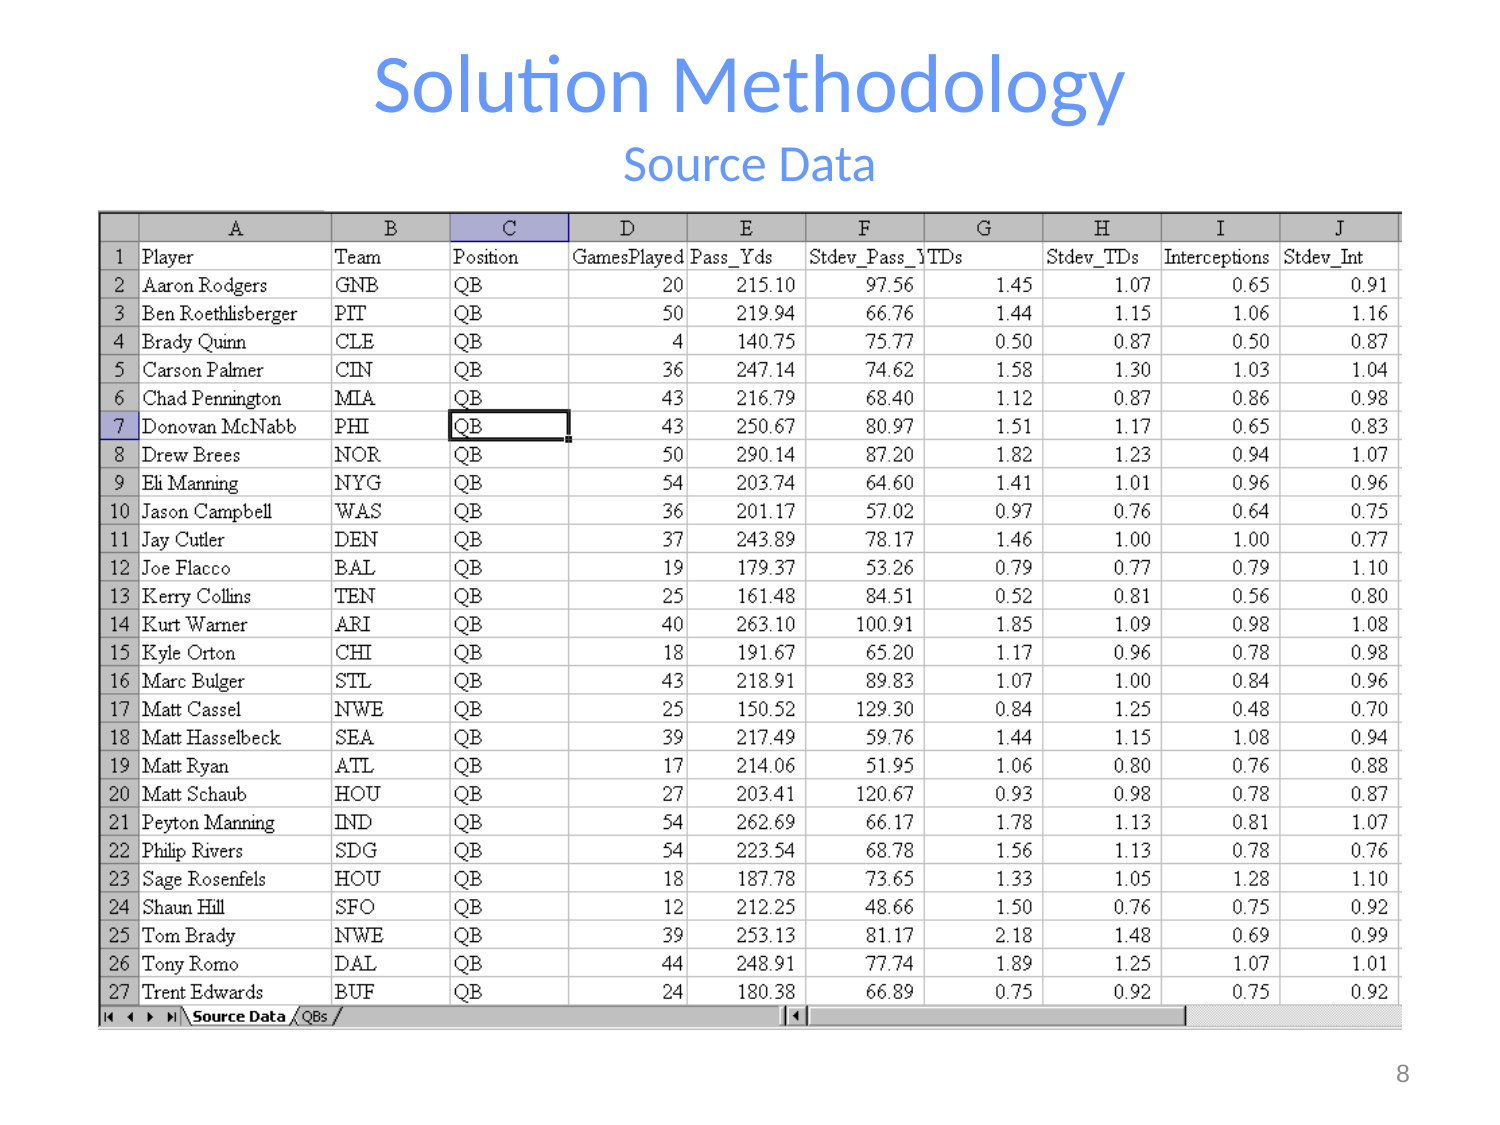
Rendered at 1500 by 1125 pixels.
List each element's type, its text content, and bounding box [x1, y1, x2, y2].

picture [98, 209, 1402, 1030]
title Solution Methodology Source Data [74, 16, 1426, 205]
slide_number 8 [1074, 1042, 1425, 1103]
